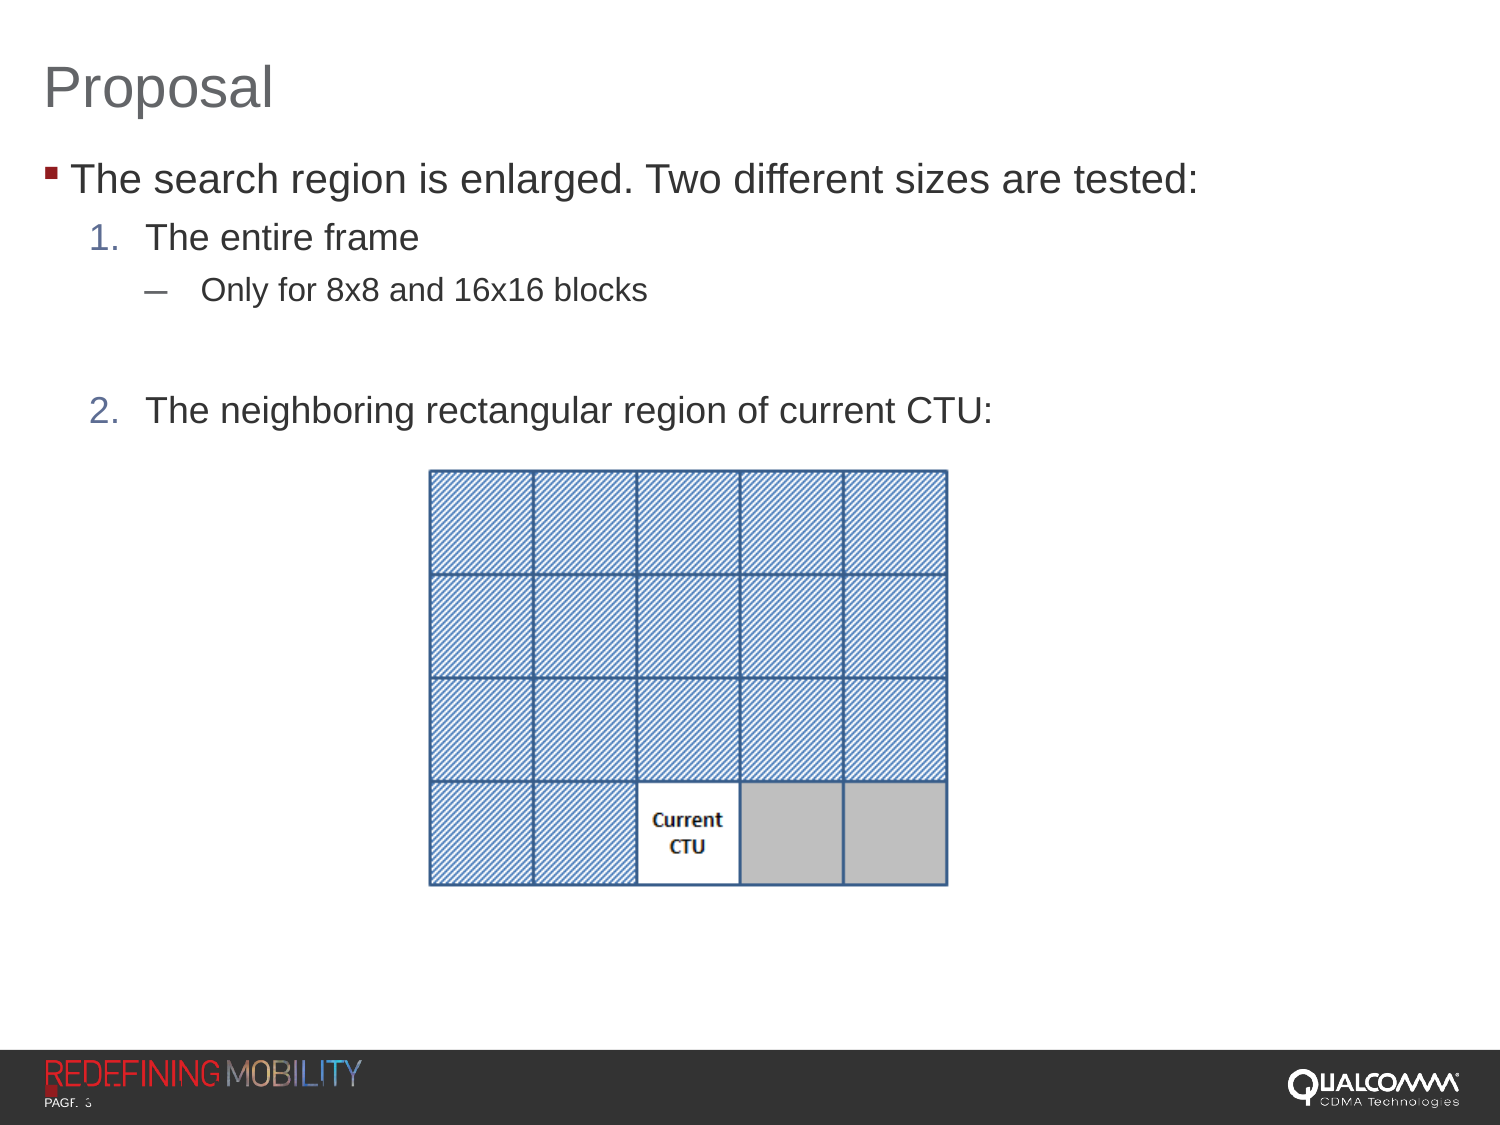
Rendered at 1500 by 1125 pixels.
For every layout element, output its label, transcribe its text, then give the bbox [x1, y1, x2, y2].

picture [1278, 1058, 1478, 1114]
list The search region is enlarged. Two different sizes are tested: The entire frame Only for 8x8 and 16x16 blocks The neighboring rectangular region of current CTU: A hash-based fast encoder search is employed [26, 148, 1457, 1021]
picture [30, 1048, 372, 1099]
picture [421, 462, 958, 893]
title Proposal [28, 44, 1462, 138]
